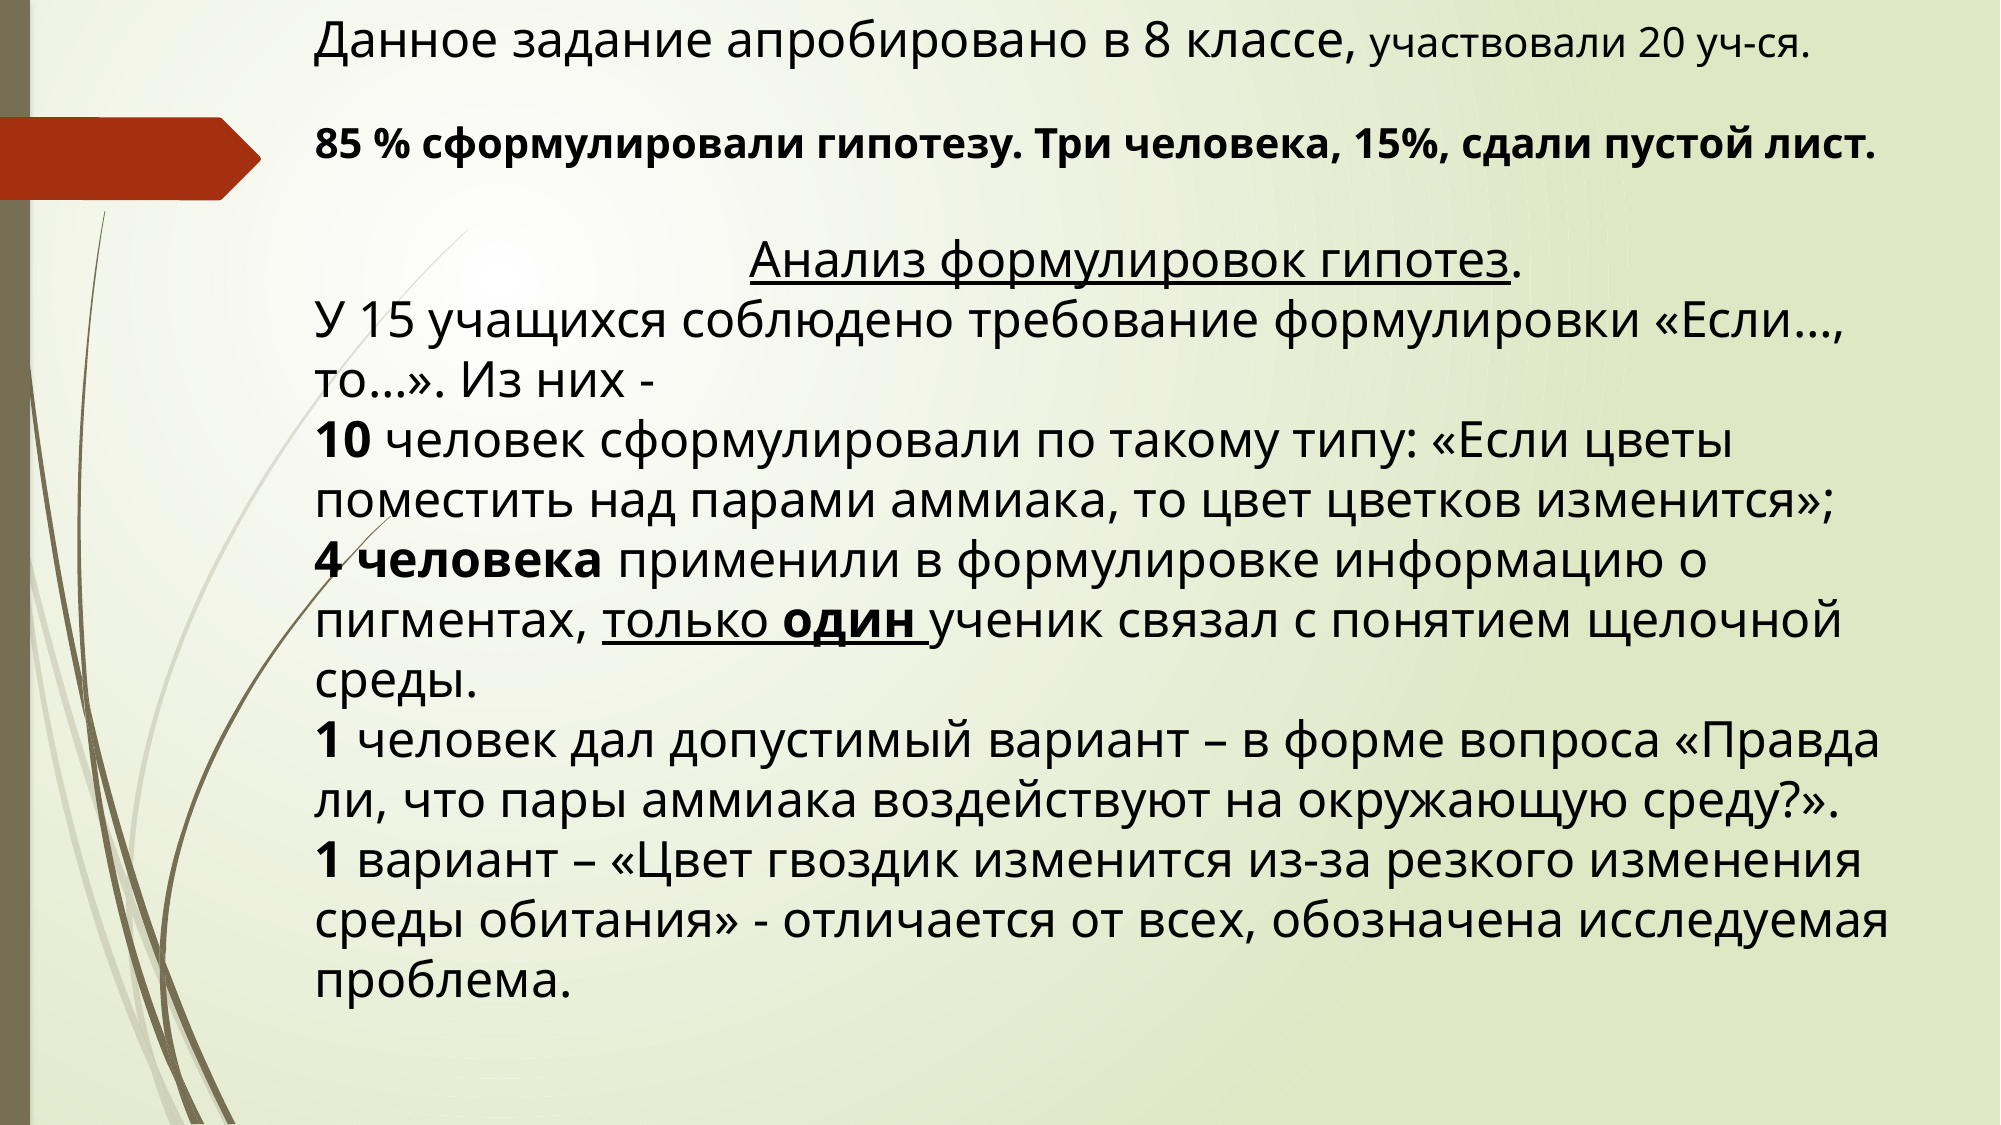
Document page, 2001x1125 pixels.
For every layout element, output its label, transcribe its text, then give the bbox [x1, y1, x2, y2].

text_box Данное задание апробировано в 8 классе, участвовали 20 уч-ся. 85 % сформулировали гипотезу. Три человека, 15%, сдали пустой лист. Анализ формулировок гипотез. У 15 учащихся соблюдено требование формулировки «Если…, то…». Из них - 10 человек сформулировали по такому типу: «Если цветы поместить над парами аммиака, то цвет цветков изменится»; 4 человека применили в формулировке информацию о пигментах, только один ученик связал с понятием щелочной среды. 1 человек дал допустимый вариант – в форме вопроса «Правда ли, что пары аммиака воздействуют на окружающую среду?». 1 вариант – «Цвет гвоздик изменится из-за резкого изменения среды обитания» - отличается от всех, обозначена исследуемая проблема. [300, 0, 1974, 1015]
